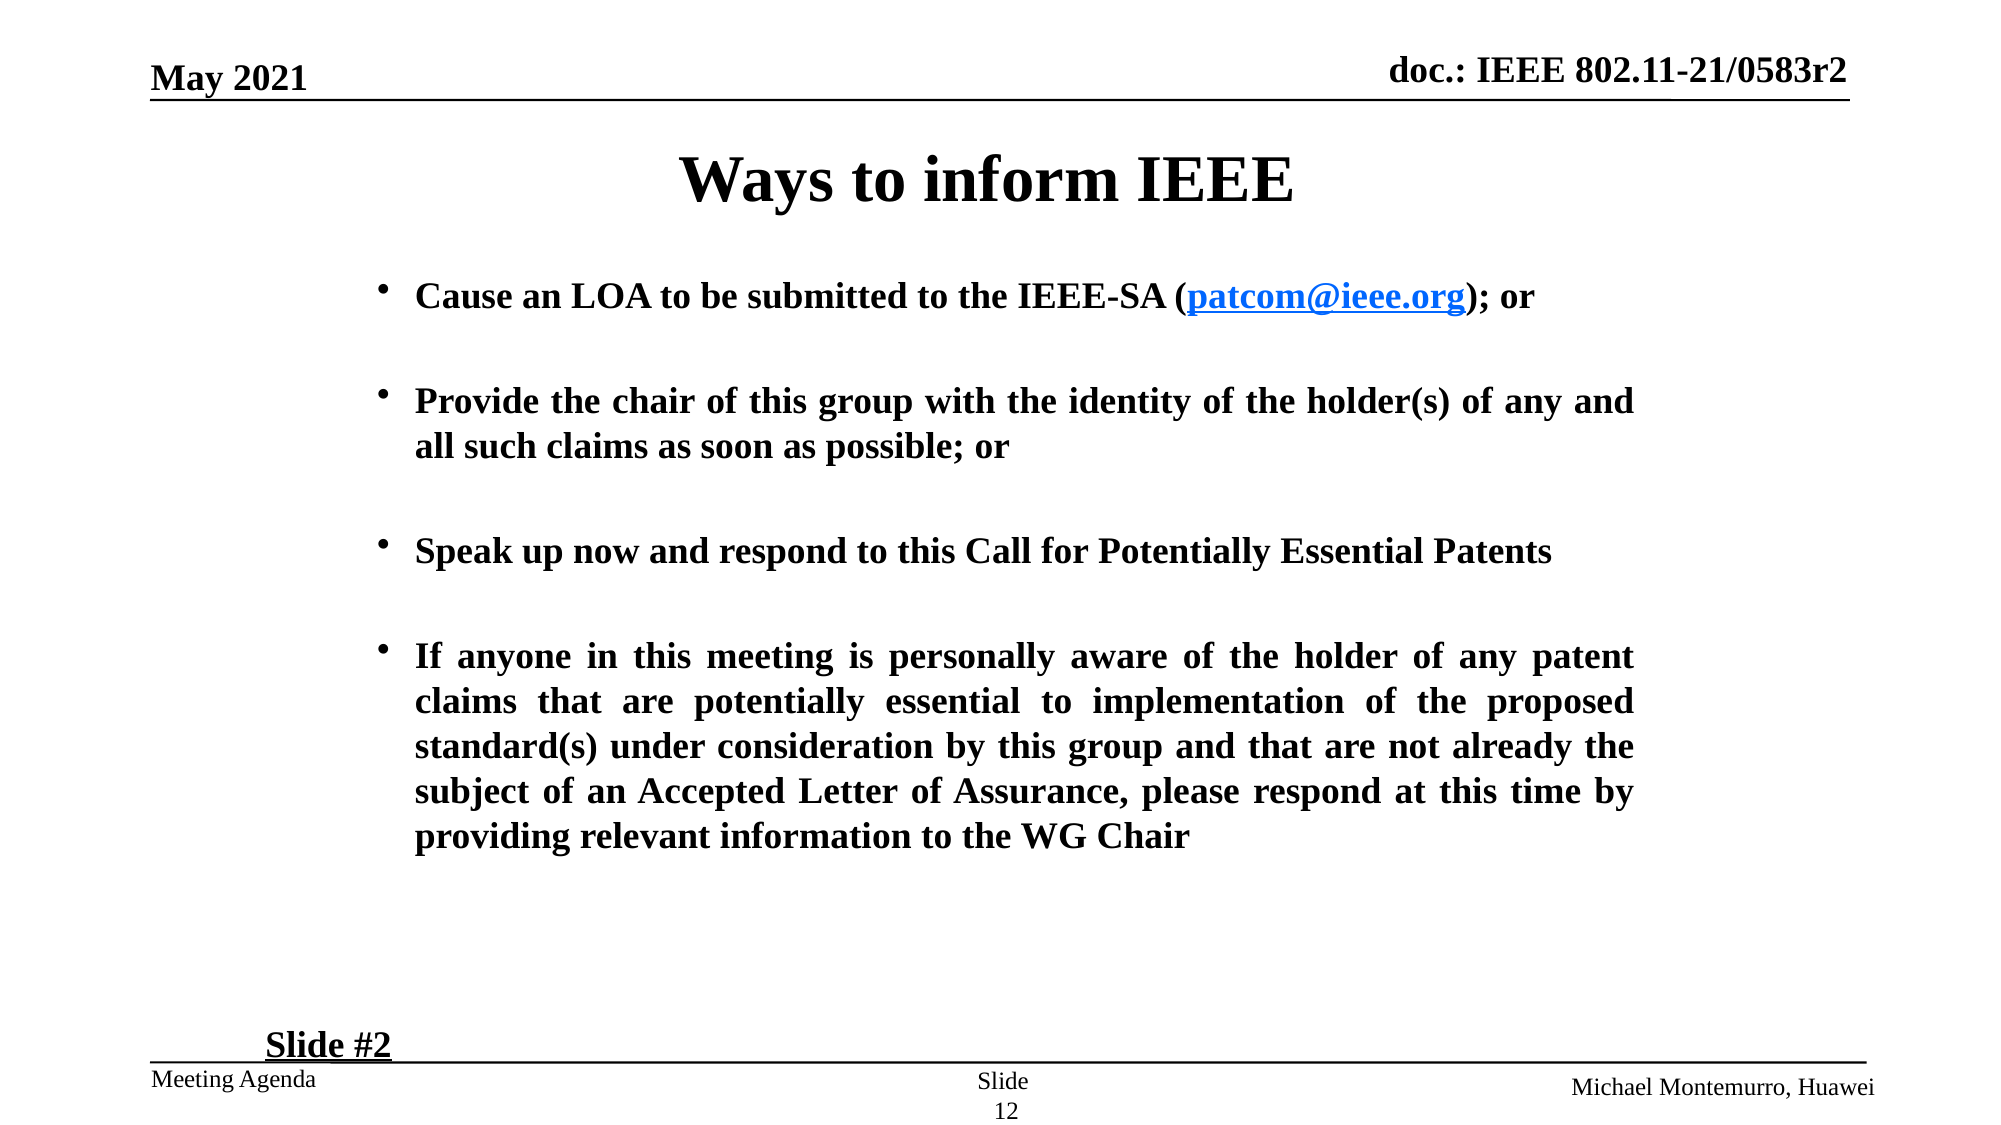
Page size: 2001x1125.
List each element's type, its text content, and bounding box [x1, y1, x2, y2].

text_box Ways to inform IEEE [337, 87, 1638, 263]
text_box [337, 37, 1688, 163]
footer Michael Montemurro, Huawei [1473, 1069, 1876, 1101]
text_box Cause an LOA to be submitted to the IEEE-SA (patcom@ieee.org); or Provide the chair of this group with the identity of the holder(s) of any and all such claims as soon as possible; or Speak up now and respond to this Call for Potentially Essential Patents If anyone in this meeting is personally aware of the holder of any patent claims that are potentially essential to implementation of the proposed standard(s) under consideration by this group and that are not already the subject of an Accepted Letter of Assurance, please respond at this time by providing relevant information to the WG Chair [362, 246, 1650, 1100]
text_box Slide #2 [250, 1012, 407, 1073]
